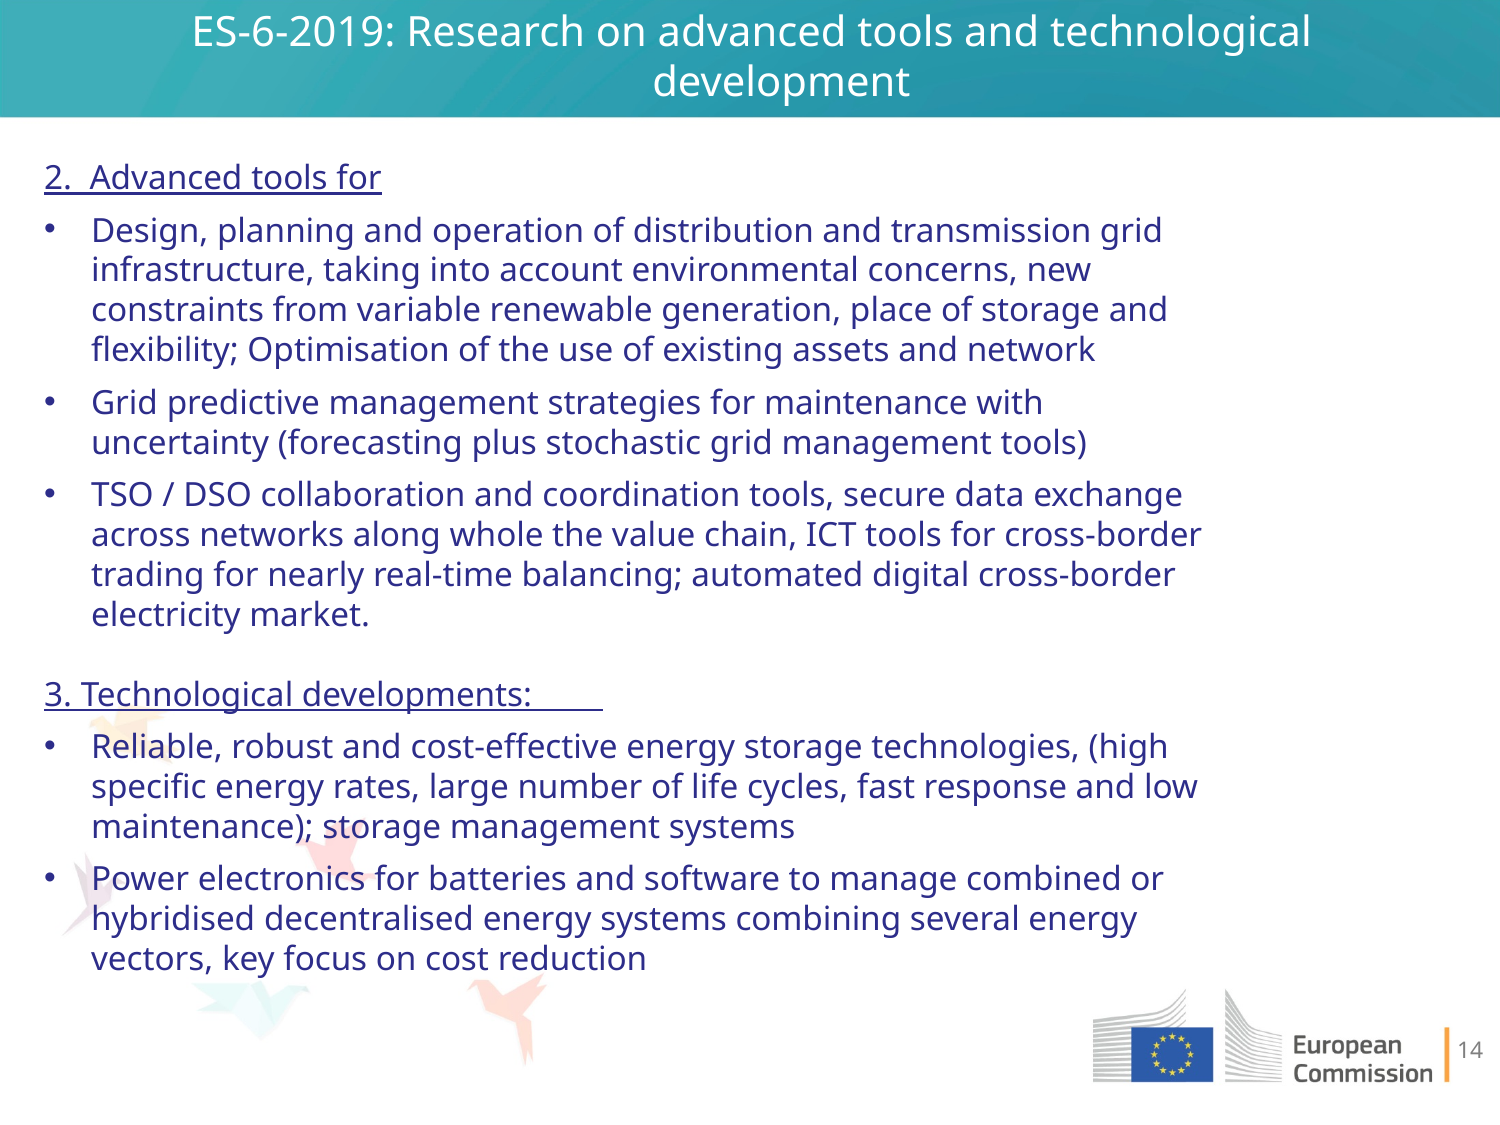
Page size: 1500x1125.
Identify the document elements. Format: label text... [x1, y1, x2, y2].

picture [0, 0, 1500, 1124]
title ES-6-2019: Research on advanced tools and technological development [78, 7, 1426, 103]
text_box 2. Advanced tools for Design, planning and operation of distribution and transmission grid infrastructure, taking into account environmental concerns, new constraints from variable renewable generation, place of storage and flexibility; Optimisation of the use of existing assets and network Grid predictive management strategies for maintenance with uncertainty (forecasting plus stochastic grid management tools) TSO / DSO collaboration and coordination tools, secure data exchange across networks along whole the value chain, ICT tools for cross-border trading for nearly real-time balancing; automated digital cross-border electricity market. 3. Technological developments: Reliable, robust and cost-effective energy storage technologies, (high specific energy rates, large number of life cycles, fast response and low maintenance); storage management systems Power electronics for batteries and software to manage combined or hybridised decentralised energy systems combining several energy vectors, key focus on cost reduction [29, 148, 1223, 985]
